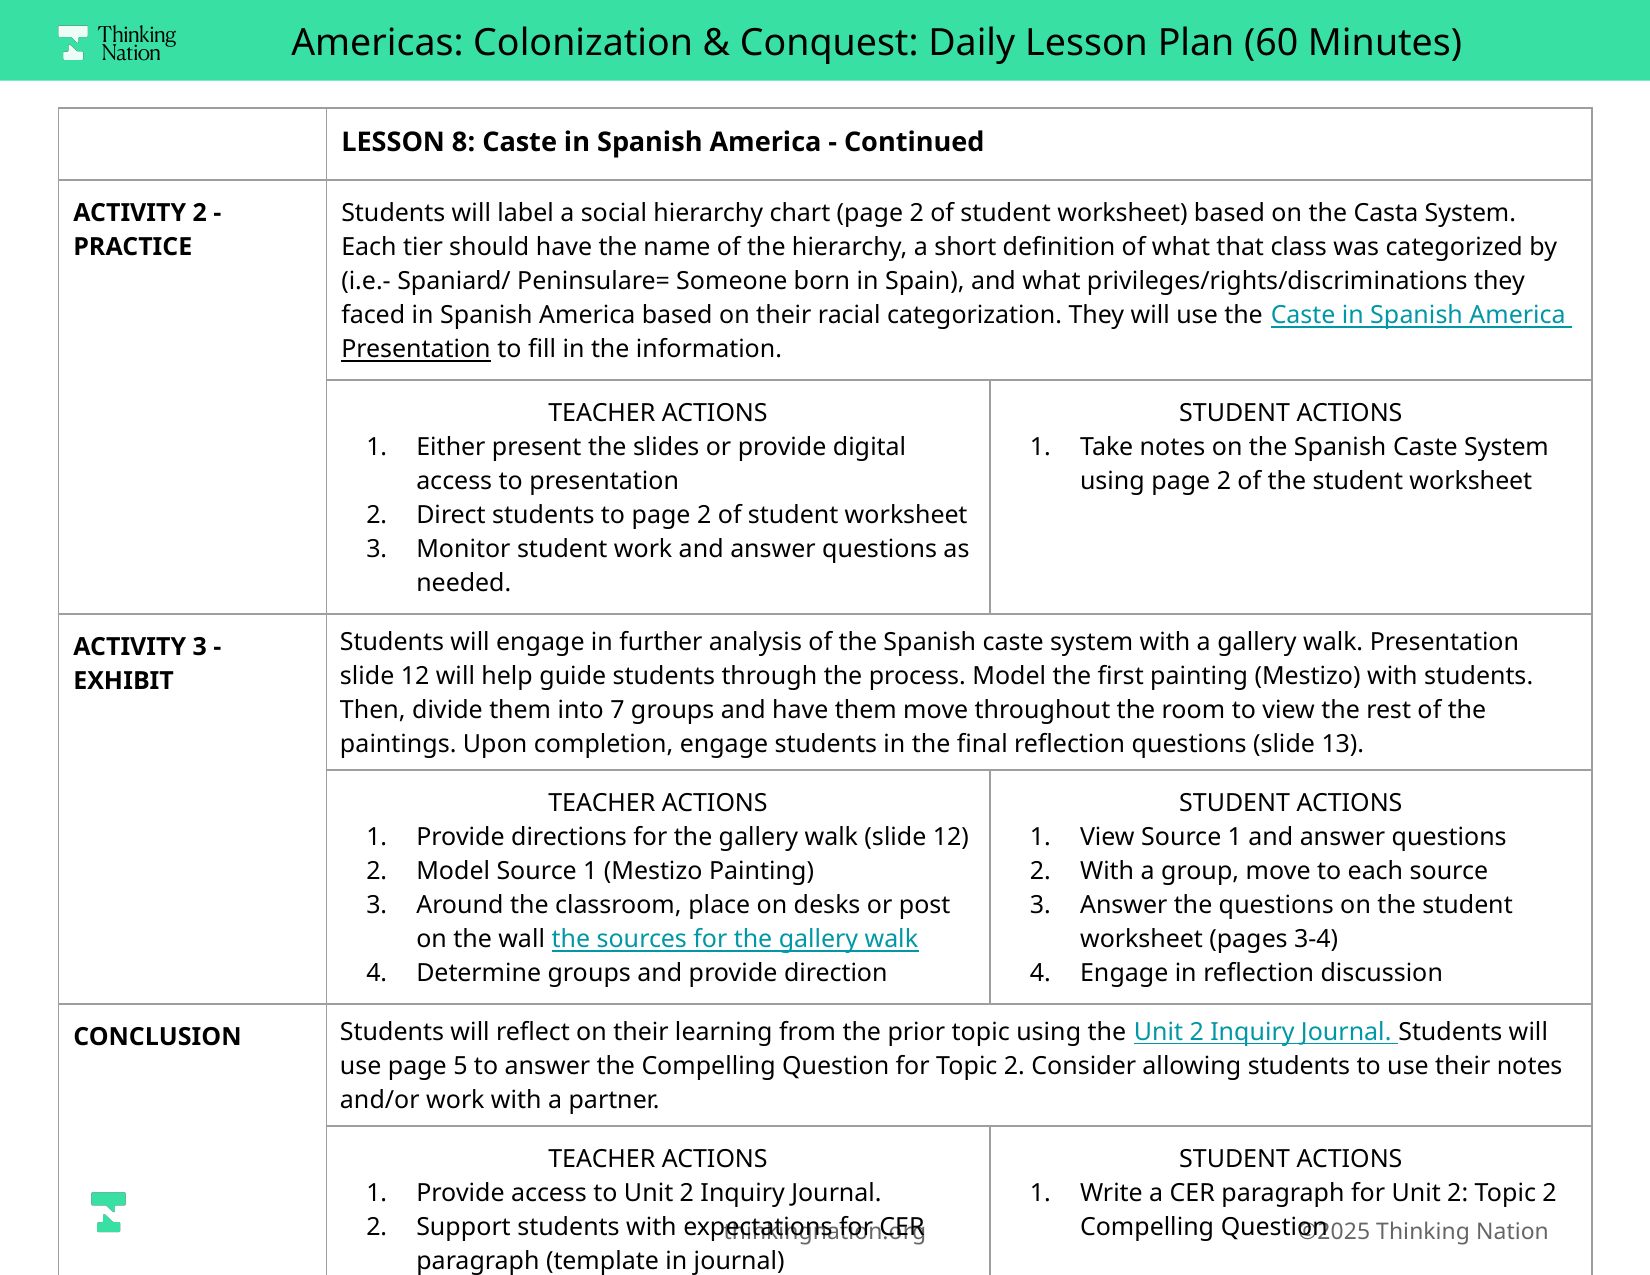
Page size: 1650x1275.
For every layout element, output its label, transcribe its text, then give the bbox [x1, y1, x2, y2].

picture [80, 1184, 136, 1240]
table_header LESSON 8: Caste in Spanish America - Continued [327, 109, 1591, 179]
table_cell ACTIVITY 3 - EXHIBIT [59, 615, 326, 1003]
table_cell ACTIVITY 2 - PRACTICE [59, 181, 326, 613]
table_cell Students will reflect on their learning from the prior topic using the Unit 2 Inquiry Journal. Students will use page 5 to answer the Compelling Question for Topic 2. Consider allowing students to use their notes and/or work with a partner. [327, 1005, 1591, 1125]
picture [45, 14, 180, 85]
table_cell CONCLUSION [59, 1005, 326, 1275]
table_cell TEACHER ACTIONS Provide access to Unit 2 Inquiry Journal. Support students with expectations for CER paragraph (template in journal) [327, 1127, 989, 1275]
table_cell STUDENT ACTIONS View Source 1 and answer questions With a group, move to each source Answer the questions on the student worksheet (pages 3-4) Engage in reflection discussion [991, 771, 1591, 1003]
text_box Americas: Colonization & Conquest: Daily Lesson Plan (60 Minutes) [0, 0, 1650, 81]
table_cell Students will engage in further analysis of the Spanish caste system with a gallery walk. Presentation slide 12 will help guide students through the process. Model the first painting (Mestizo) with students. Then, divide them into 7 groups and have them move throughout the room to view the rest of the paintings. Upon completion, engage students in the final reflection questions (slide 13). [327, 615, 1591, 769]
table_header [59, 109, 326, 179]
table_cell TEACHER ACTIONS Either present the slides or provide digital access to presentation Direct students to page 2 of student worksheet Monitor student work and answer questions as needed. [327, 381, 989, 613]
table_cell STUDENT ACTIONS Take notes on the Spanish Caste System using page 2 of the student worksheet [991, 381, 1591, 613]
table_cell TEACHER ACTIONS Provide directions for the gallery walk (slide 12) Model Source 1 (Mestizo Painting) Around the classroom, place on desks or post on the wall the sources for the gallery walk Determine groups and provide direction [327, 771, 989, 1003]
table_cell STUDENT ACTIONS Write a CER paragraph for Unit 2: Topic 2 Compelling Question [991, 1127, 1591, 1275]
table_cell Students will label a social hierarchy chart (page 2 of student worksheet) based on the Casta System. Each tier should have the name of the hierarchy, a short definition of what that class was categorized by (i.e.- Spaniard/ Peninsulare= Someone born in Spain), and what privileges/rights/discriminations they faced in Spanish America based on their racial categorization. They will use the Caste in Spanish America Presentation to fill in the information. [327, 181, 1591, 379]
